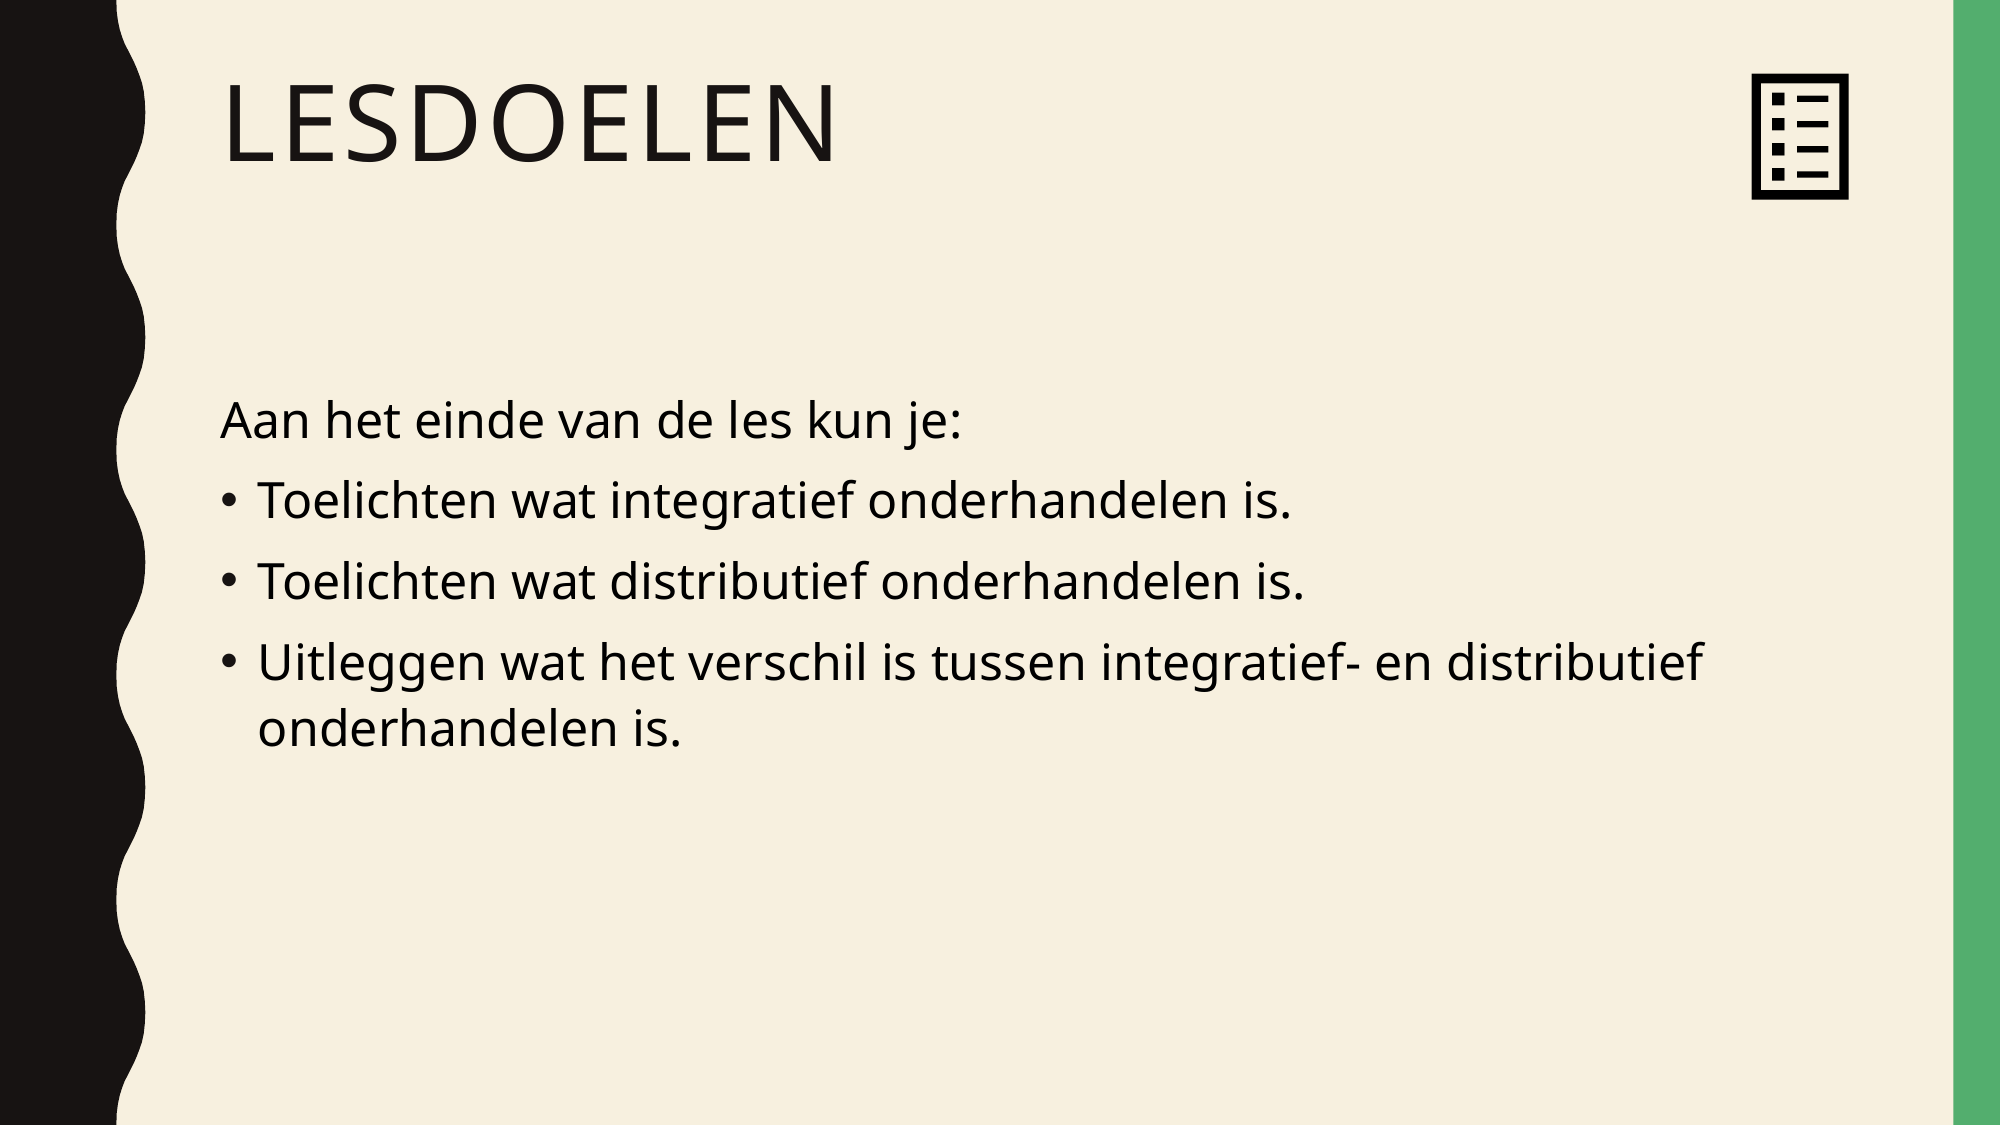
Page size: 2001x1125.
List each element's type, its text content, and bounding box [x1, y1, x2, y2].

title lesdoelen [205, 62, 1875, 308]
picture [1724, 61, 1875, 212]
list Aan het einde van de les kun je: Toelichten wat integratief onderhandelen is. Toelichten wat distributief onderhandelen is. Uitleggen wat het verschil is tussen integratief- en distributief onderhandelen is. [205, 375, 1875, 965]
